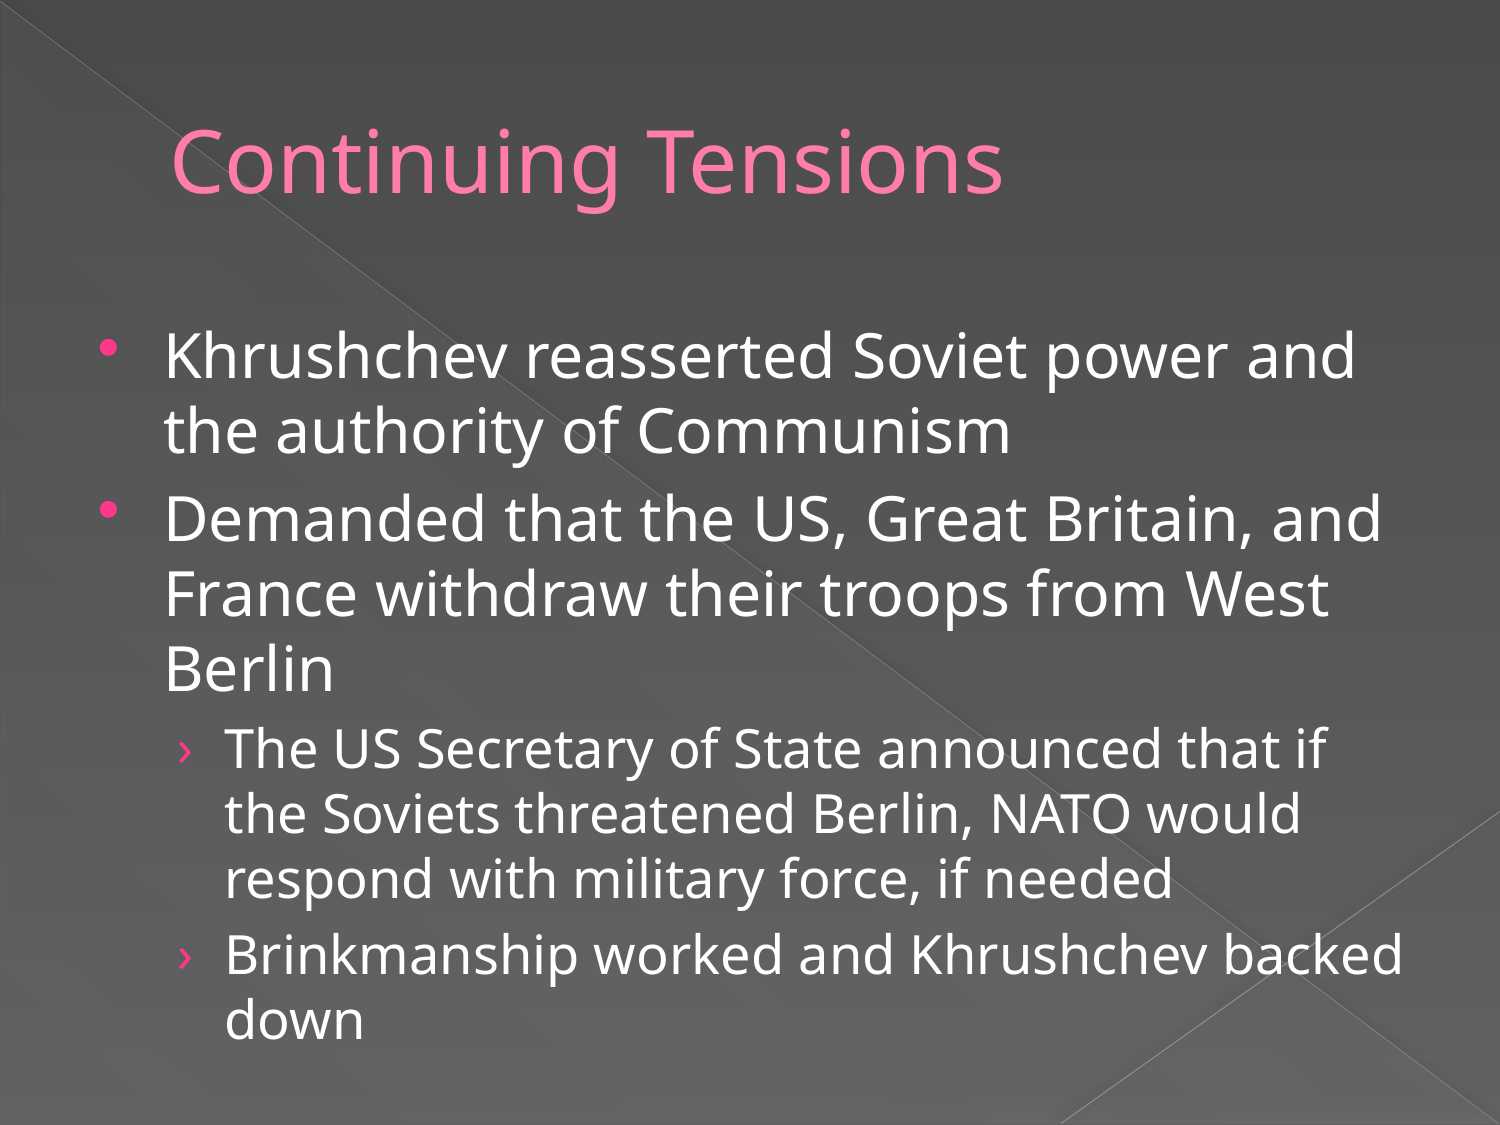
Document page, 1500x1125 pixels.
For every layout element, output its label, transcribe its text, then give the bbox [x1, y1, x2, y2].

list Khrushchev reasserted Soviet power and the authority of Communism Demanded that the US, Great Britain, and France withdraw their troops from West Berlin The US Secretary of State announced that if the Soviets threatened Berlin, NATO would respond with military force, if needed Brinkmanship worked and Khrushchev backed down [75, 308, 1425, 1059]
title Continuing Tensions [75, 43, 1425, 274]
